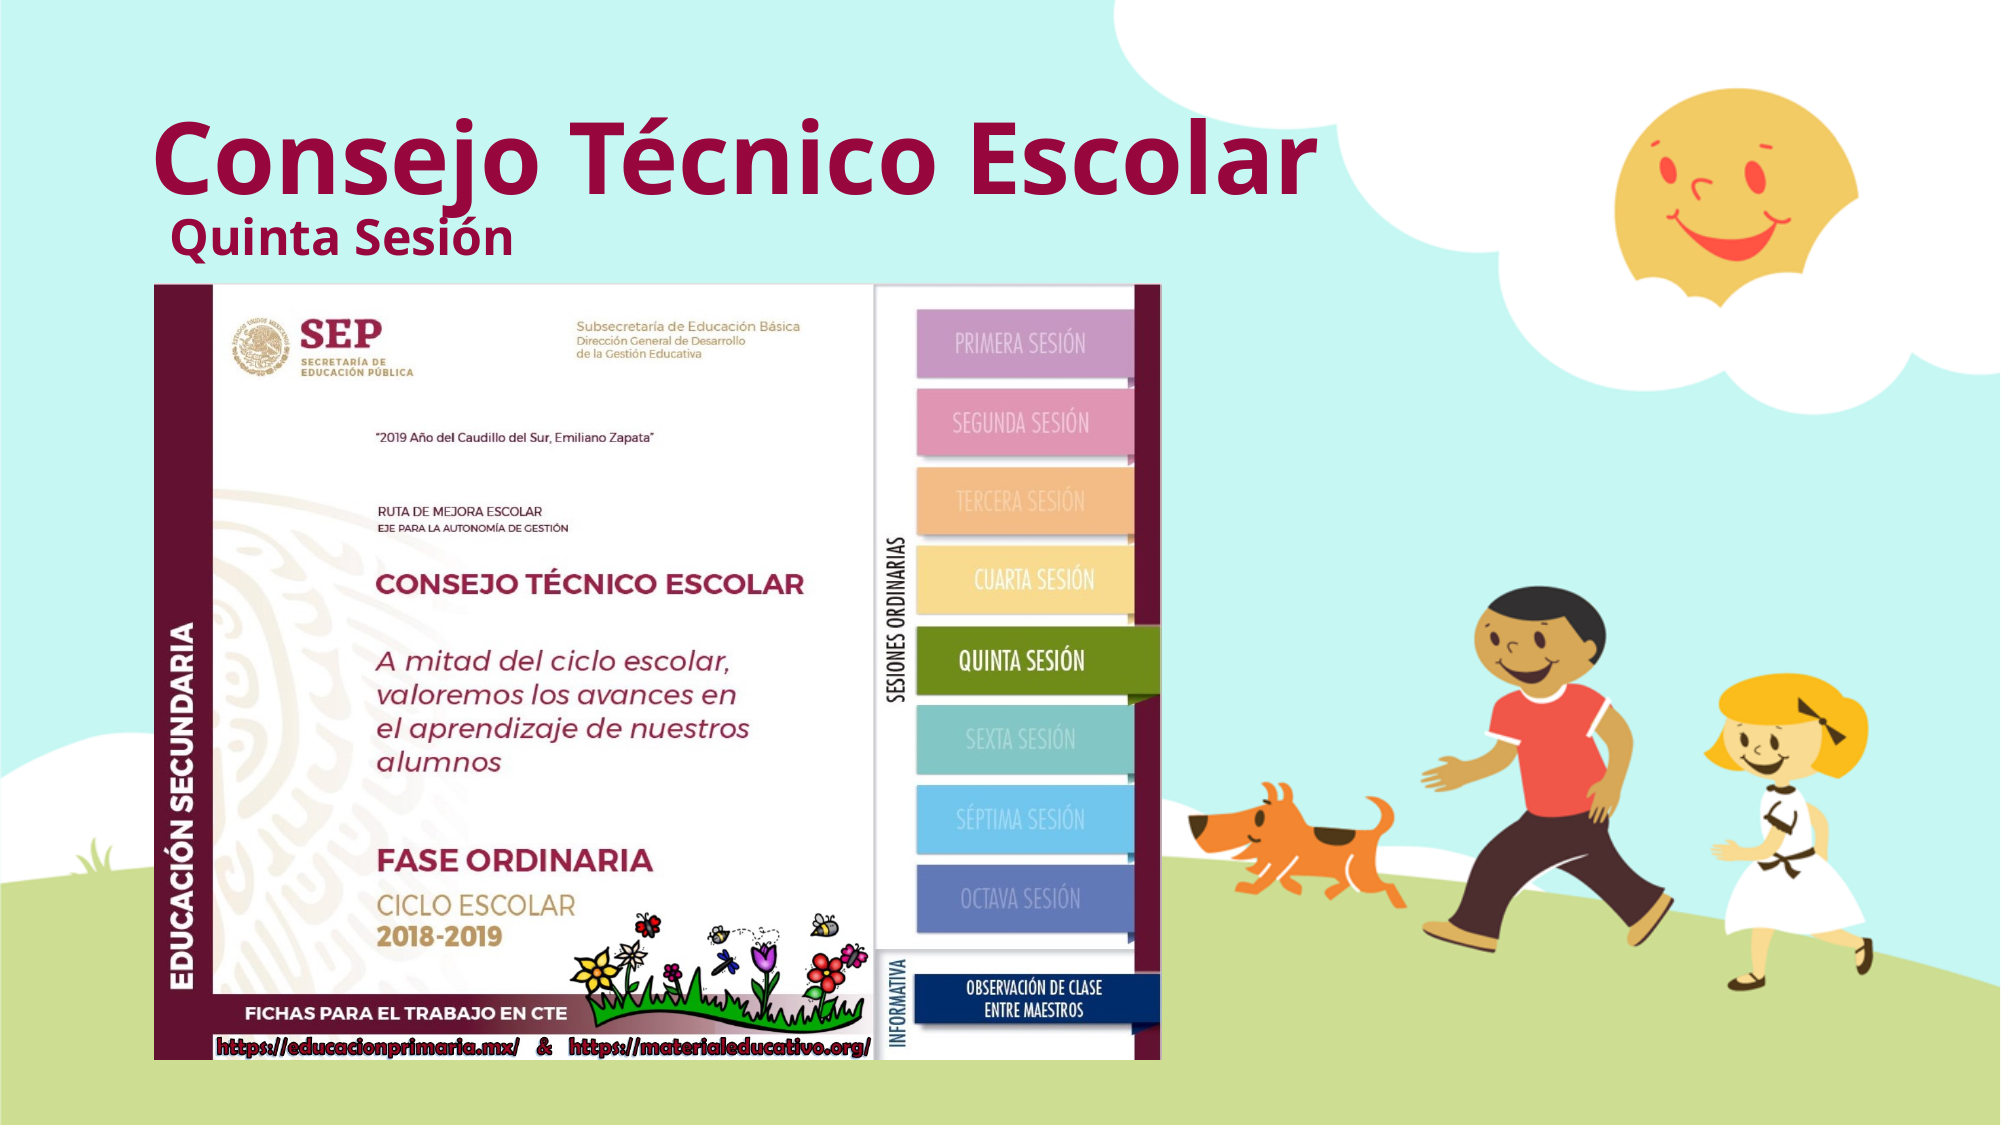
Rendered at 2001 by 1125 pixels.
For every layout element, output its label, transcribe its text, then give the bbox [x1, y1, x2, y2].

subtitle Quinta Sesión [154, 204, 1318, 284]
title Consejo Técnico Escolar [135, 50, 1545, 221]
picture [0, 0, 2001, 1125]
